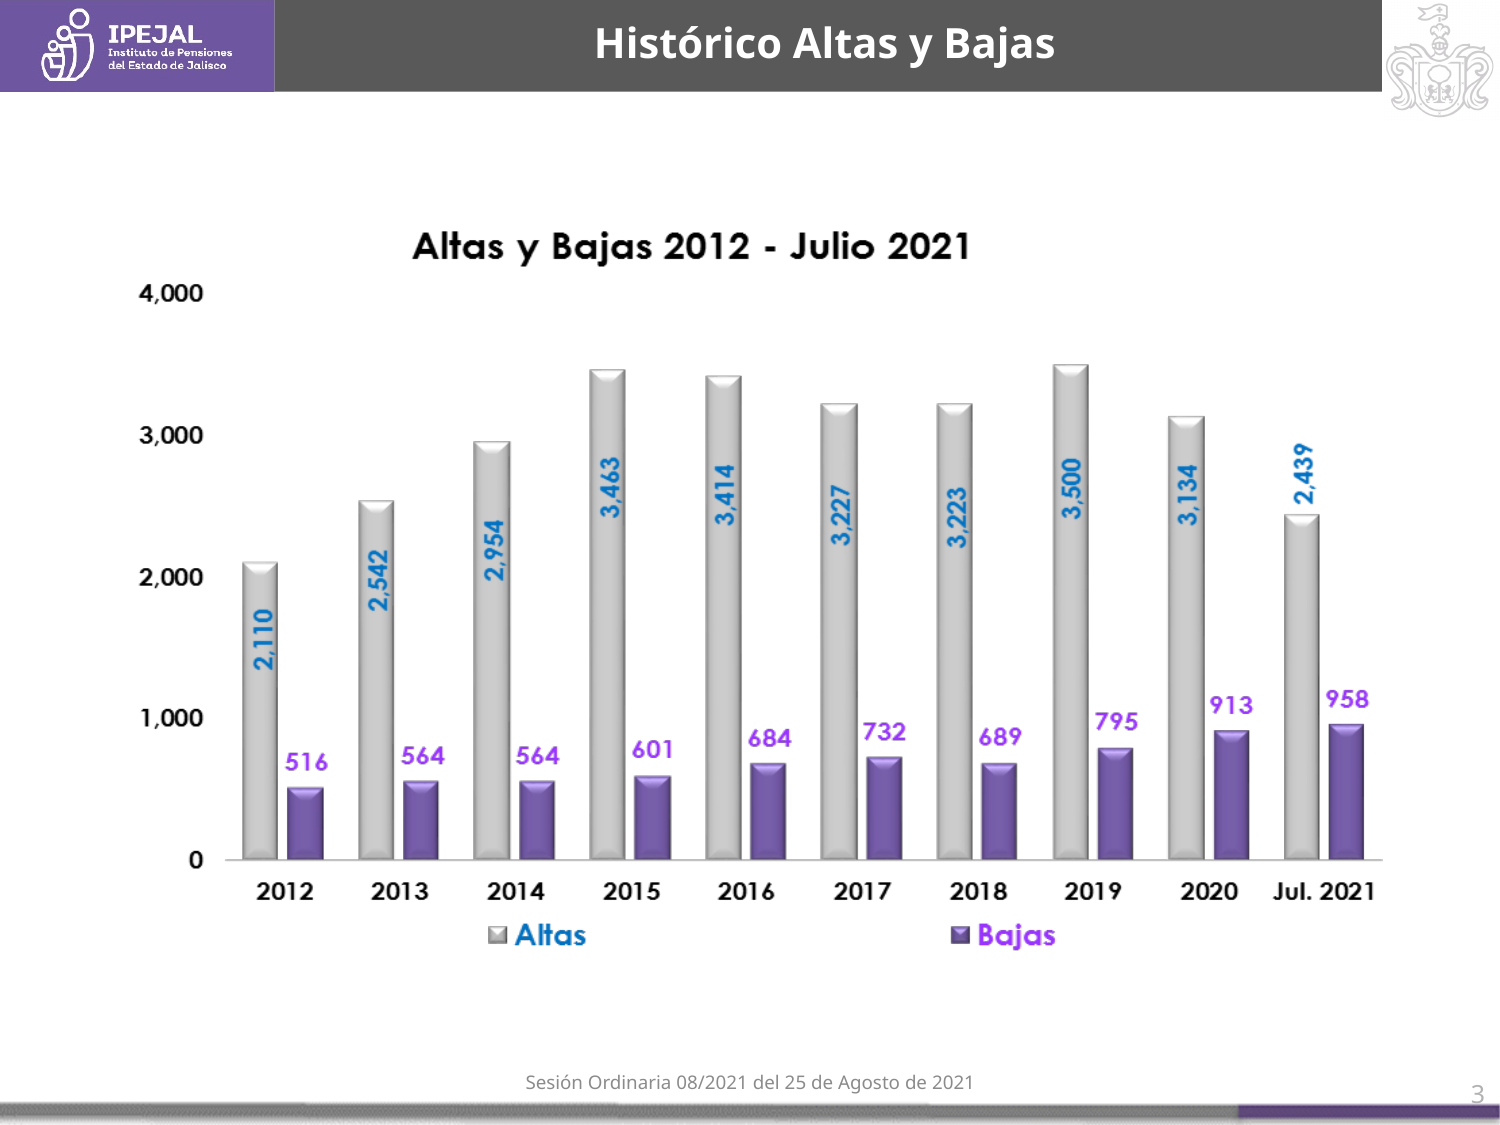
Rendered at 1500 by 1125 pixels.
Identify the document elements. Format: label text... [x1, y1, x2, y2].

text_box Sesión Ordinaria 08/2021 del 25 de Agosto de 2021 [469, 1052, 1031, 1113]
picture [0, 1096, 1149, 1125]
picture [0, 0, 275, 92]
picture [119, 195, 1414, 988]
slide_number 3 [1149, 1065, 1500, 1125]
